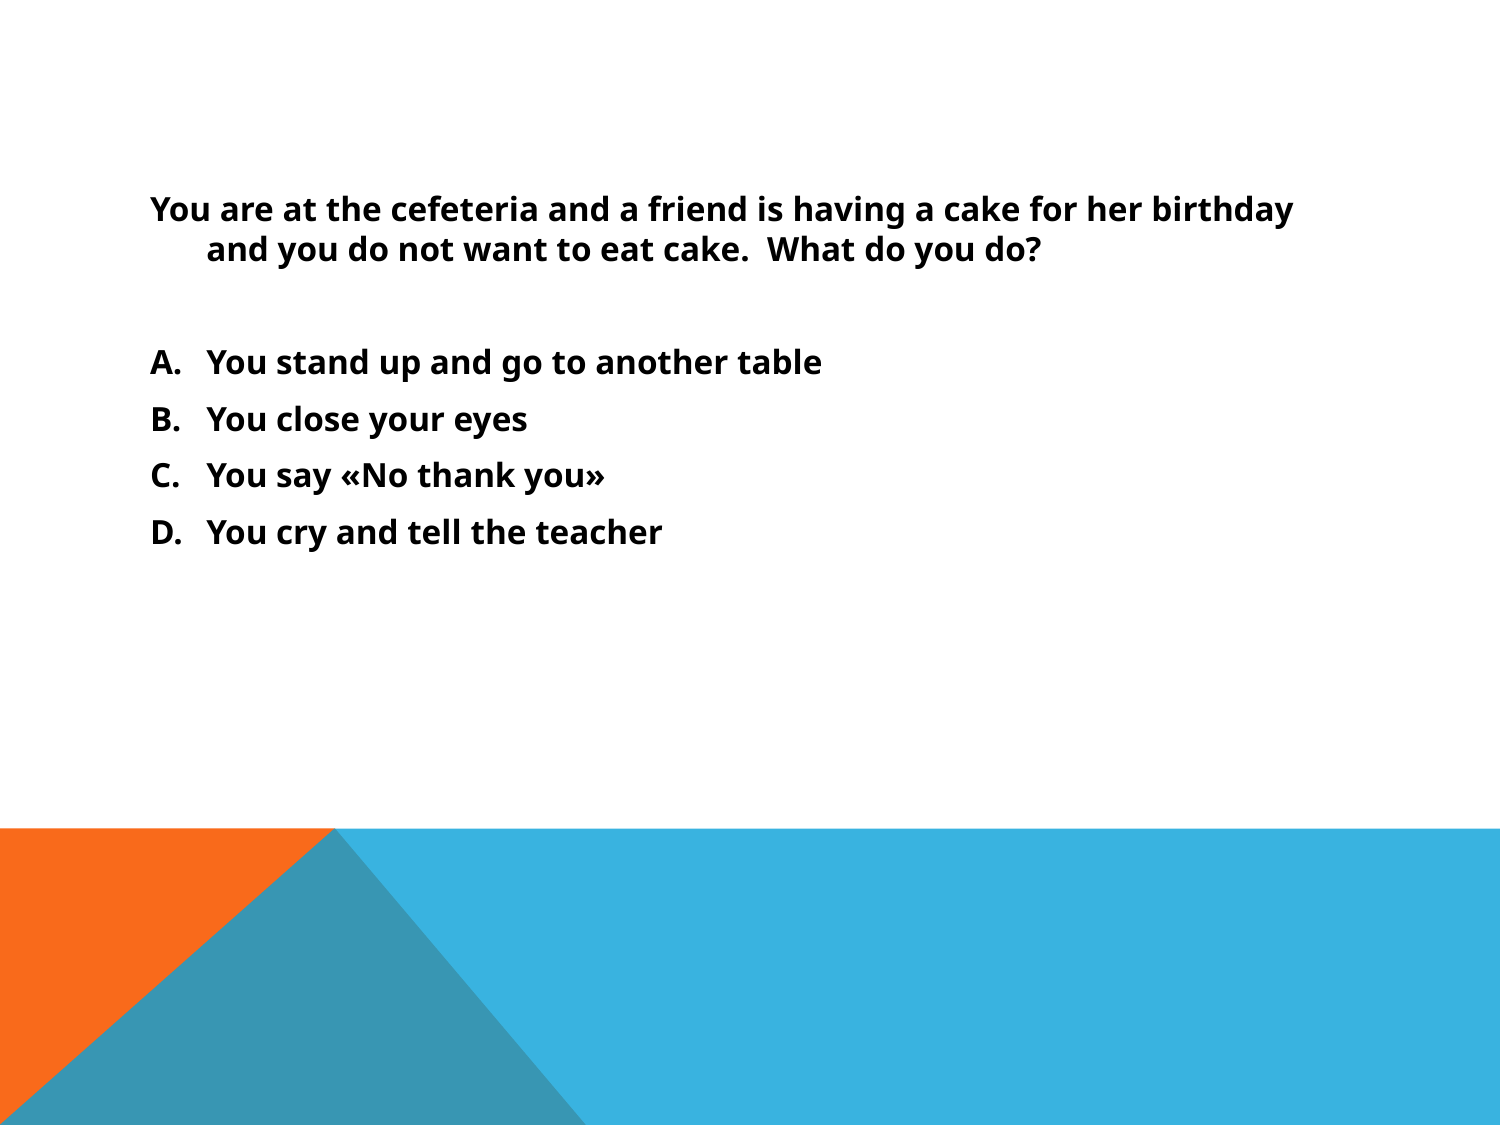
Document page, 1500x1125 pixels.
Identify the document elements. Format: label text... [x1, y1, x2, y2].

list You are at the cefeteria and a friend is having a cake for her birthday and you do not want to eat cake. What do you do? You stand up and go to another table You close your eyes You say «No thank you» You cry and tell the teacher [135, 180, 1369, 768]
